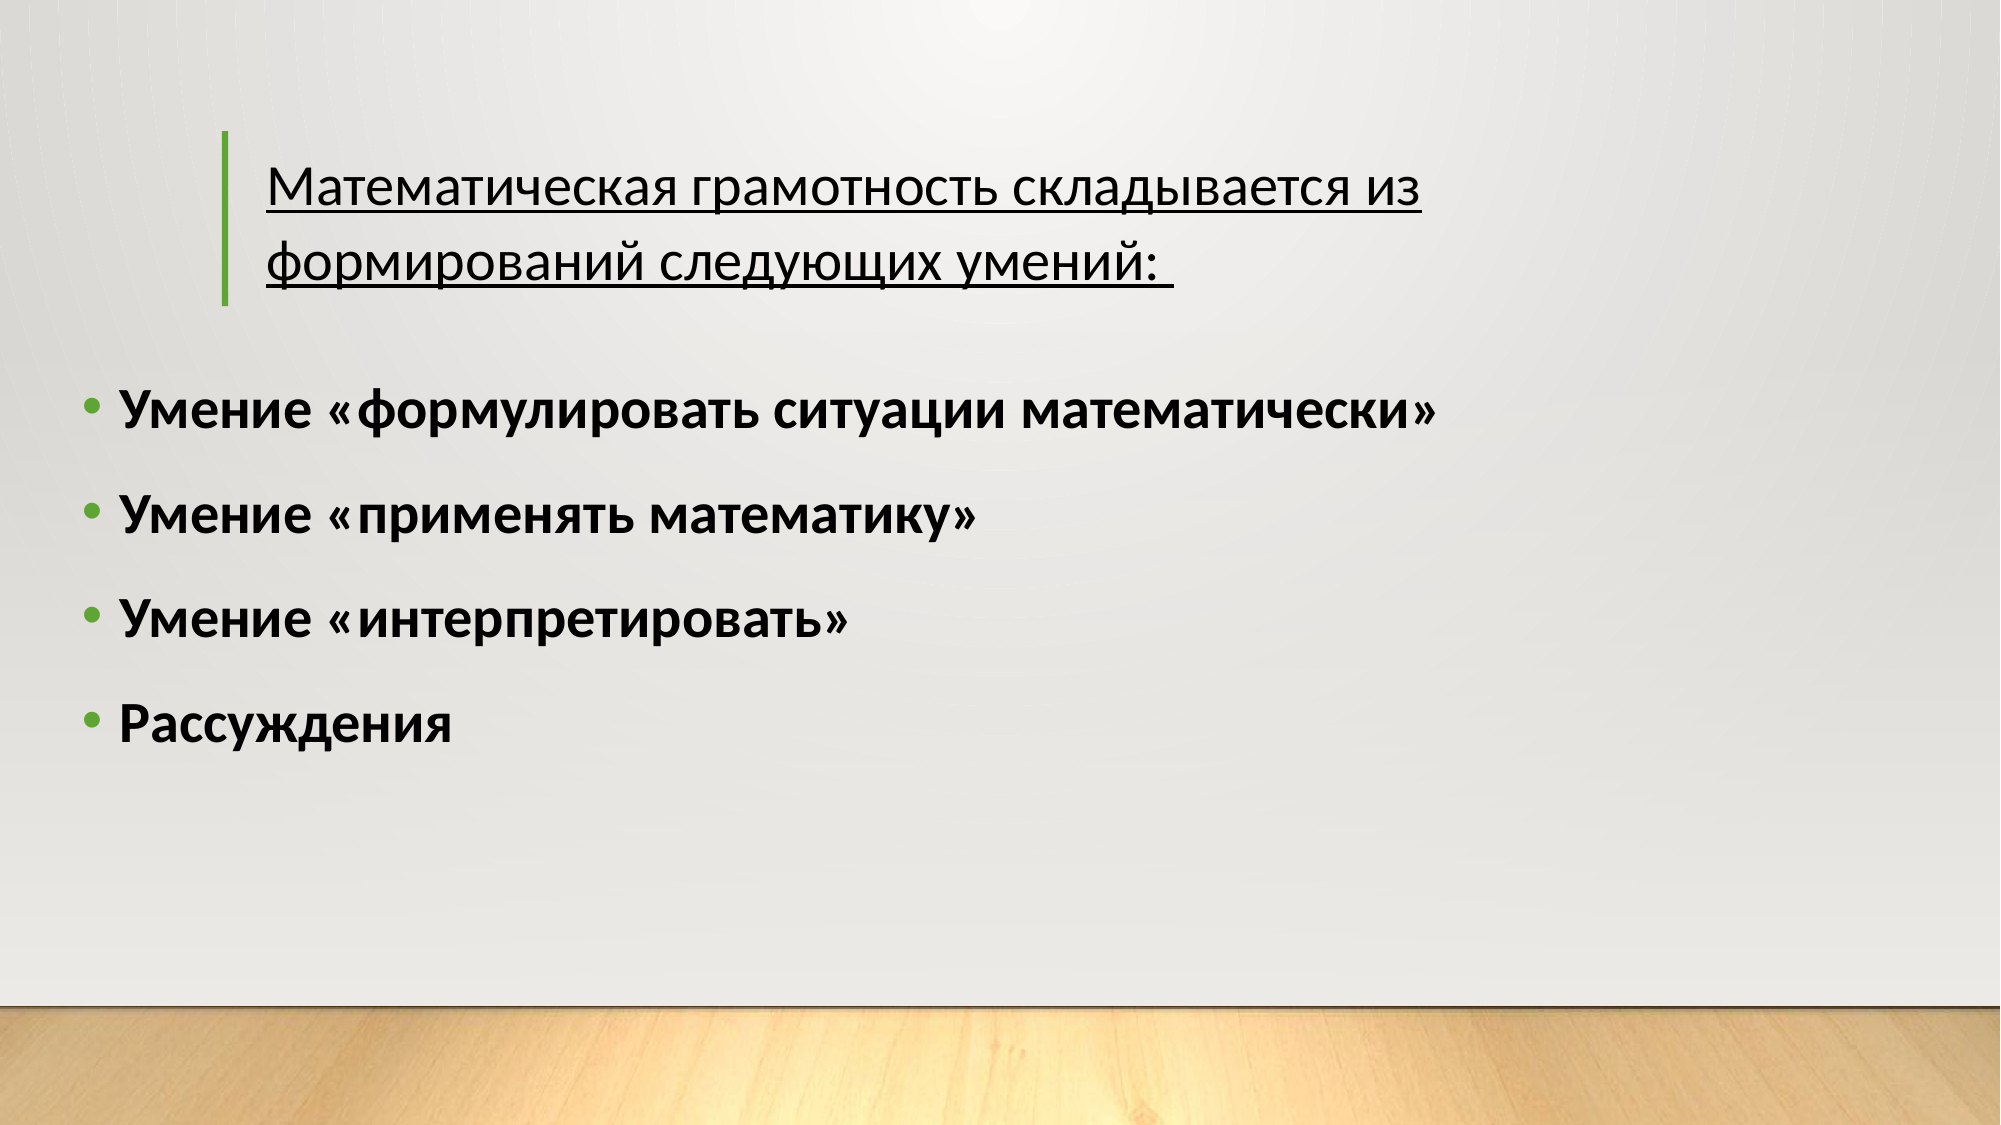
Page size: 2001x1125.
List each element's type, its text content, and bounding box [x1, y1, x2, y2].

list Умение «формулировать ситуации математически» Умение «применять математику» Умение «интерпретировать» Рассуждения [67, 349, 1629, 916]
picture [0, 1006, 2000, 1125]
text_box Математическая грамотность складывается из формирований следующих умений: [251, 135, 1653, 300]
